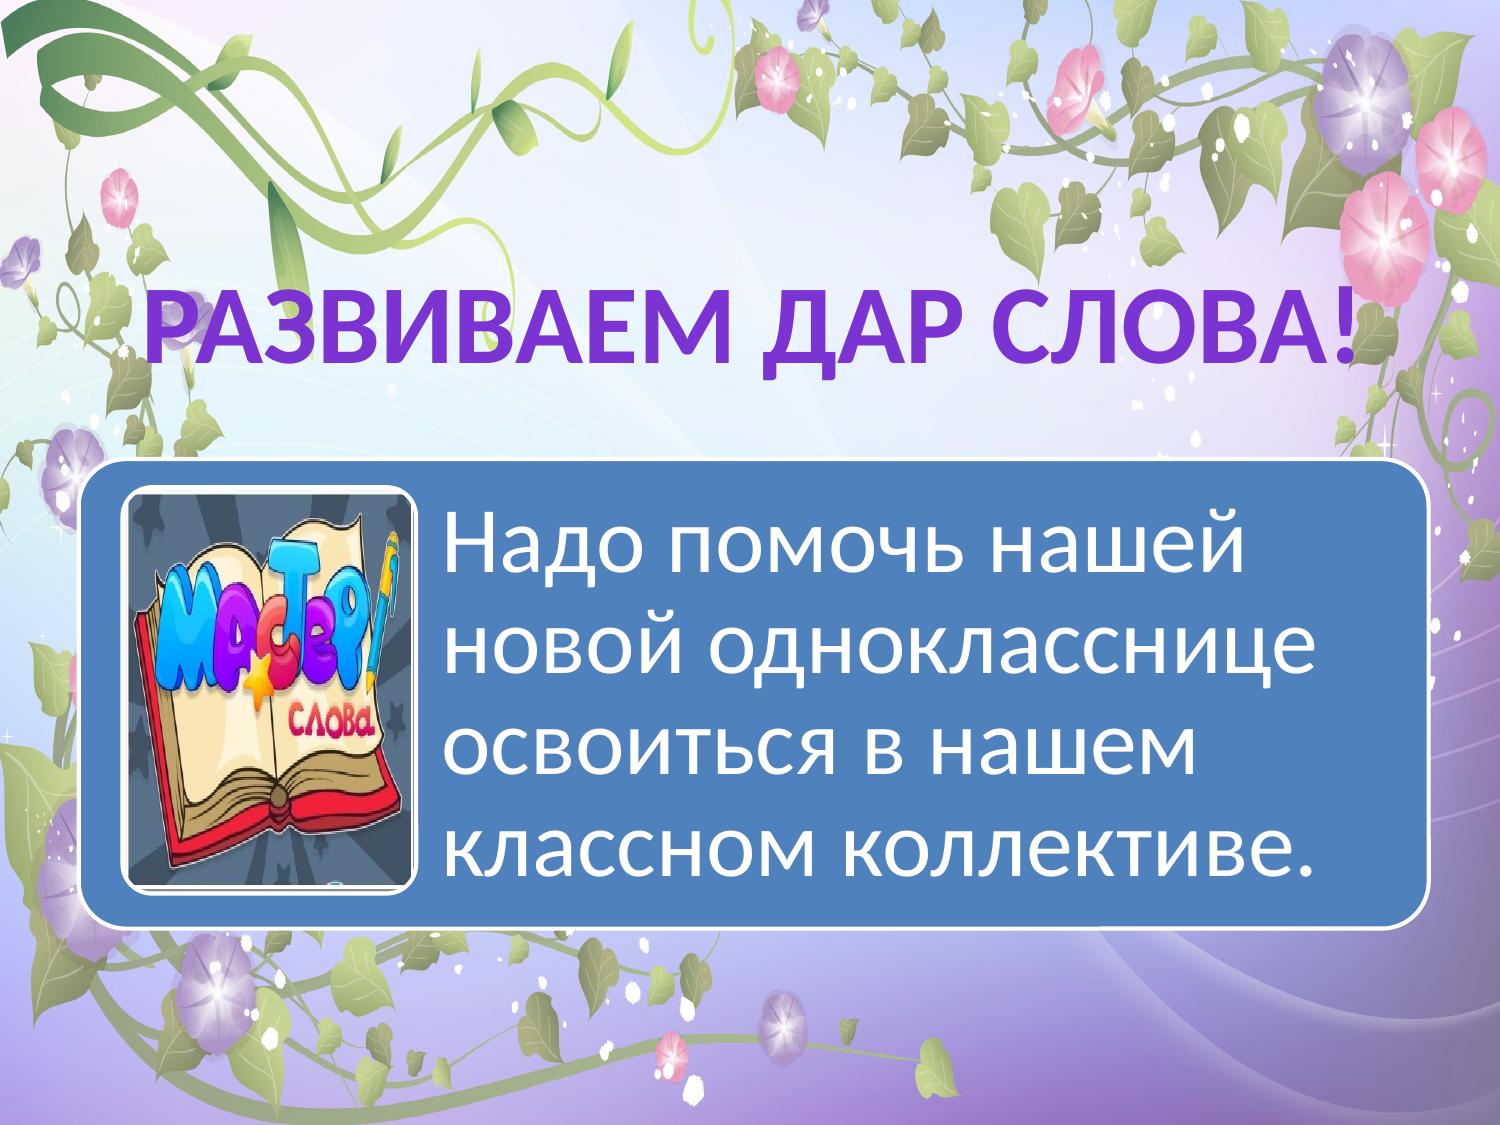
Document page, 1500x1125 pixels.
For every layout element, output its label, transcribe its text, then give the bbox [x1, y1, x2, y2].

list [78, 420, 1429, 929]
text_box Развиваем дар слова! [78, 243, 1429, 394]
